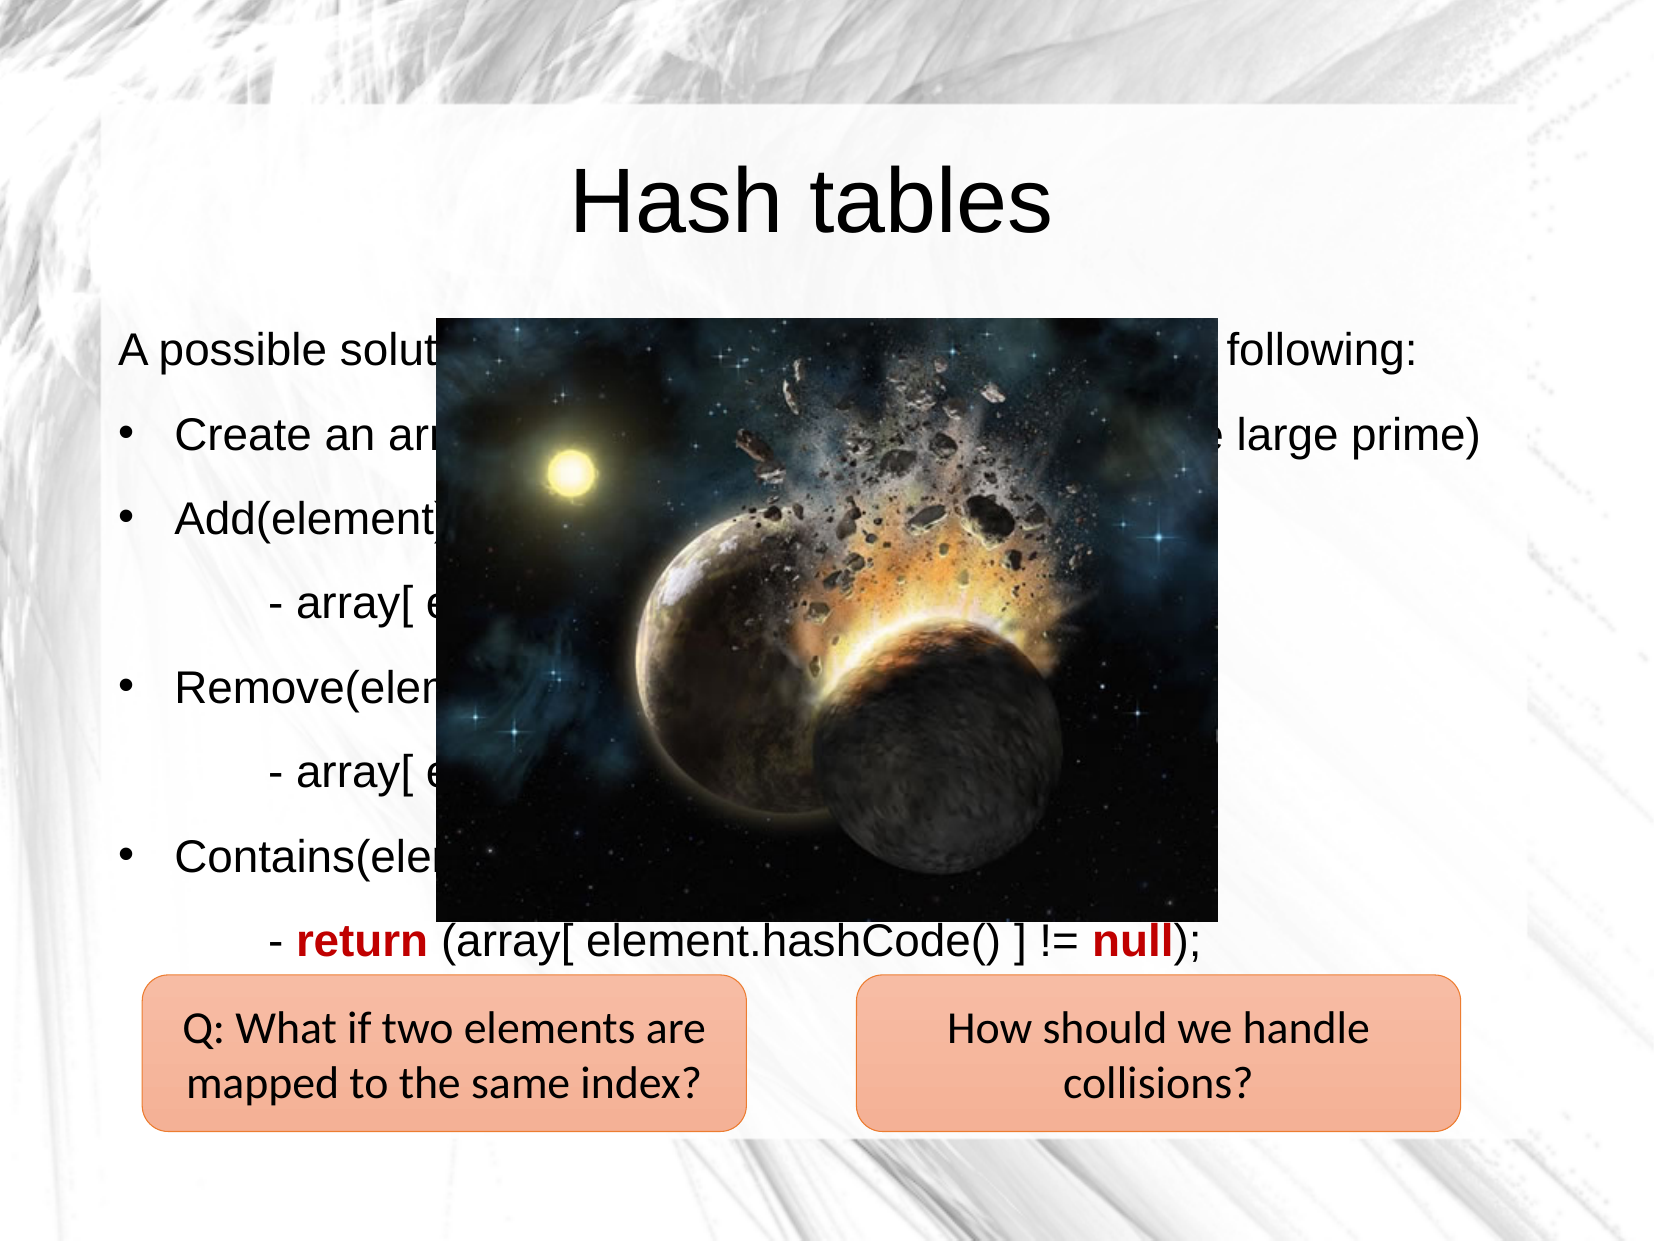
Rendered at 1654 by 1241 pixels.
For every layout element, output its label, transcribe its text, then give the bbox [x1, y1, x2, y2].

text_box How should we handle collisions? [855, 974, 1462, 1133]
title Hash tables [118, 112, 1506, 281]
picture [0, 0, 1654, 1241]
list A possible solution for this data structure would be the following: Create an array of some fixed size, say 1019 (some large prime) Add(element): - array[ element.hashCode() ] = element; Remove(element) - array[ element.hashCode() ] = null; Contains(element) - return (array[ element.hashCode() ] != null); [118, 319, 1571, 1102]
text_box Q: What if two elements are mapped to the same index? [141, 974, 747, 1133]
